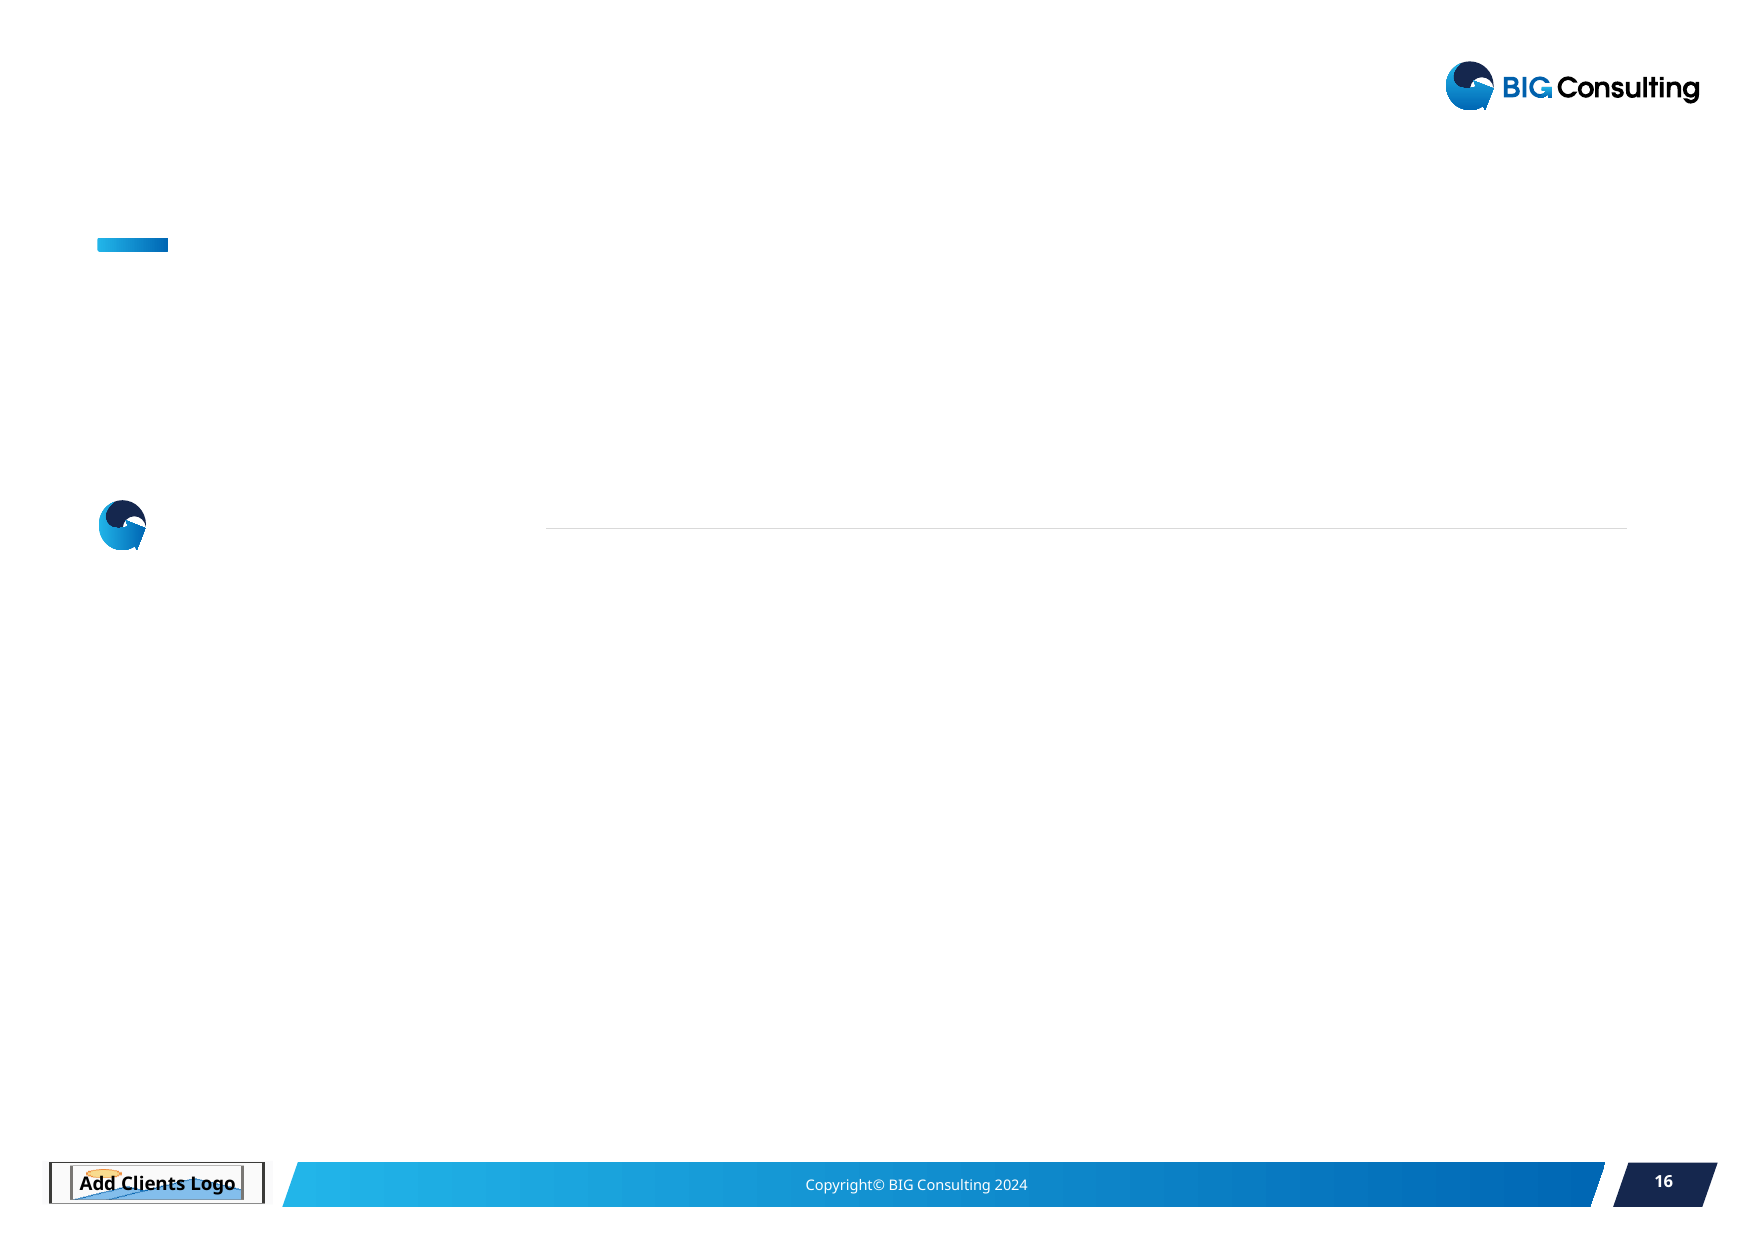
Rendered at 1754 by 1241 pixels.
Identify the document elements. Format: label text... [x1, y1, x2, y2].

picture [42, 1160, 273, 1205]
slide_number 16 [1625, 1167, 1703, 1198]
